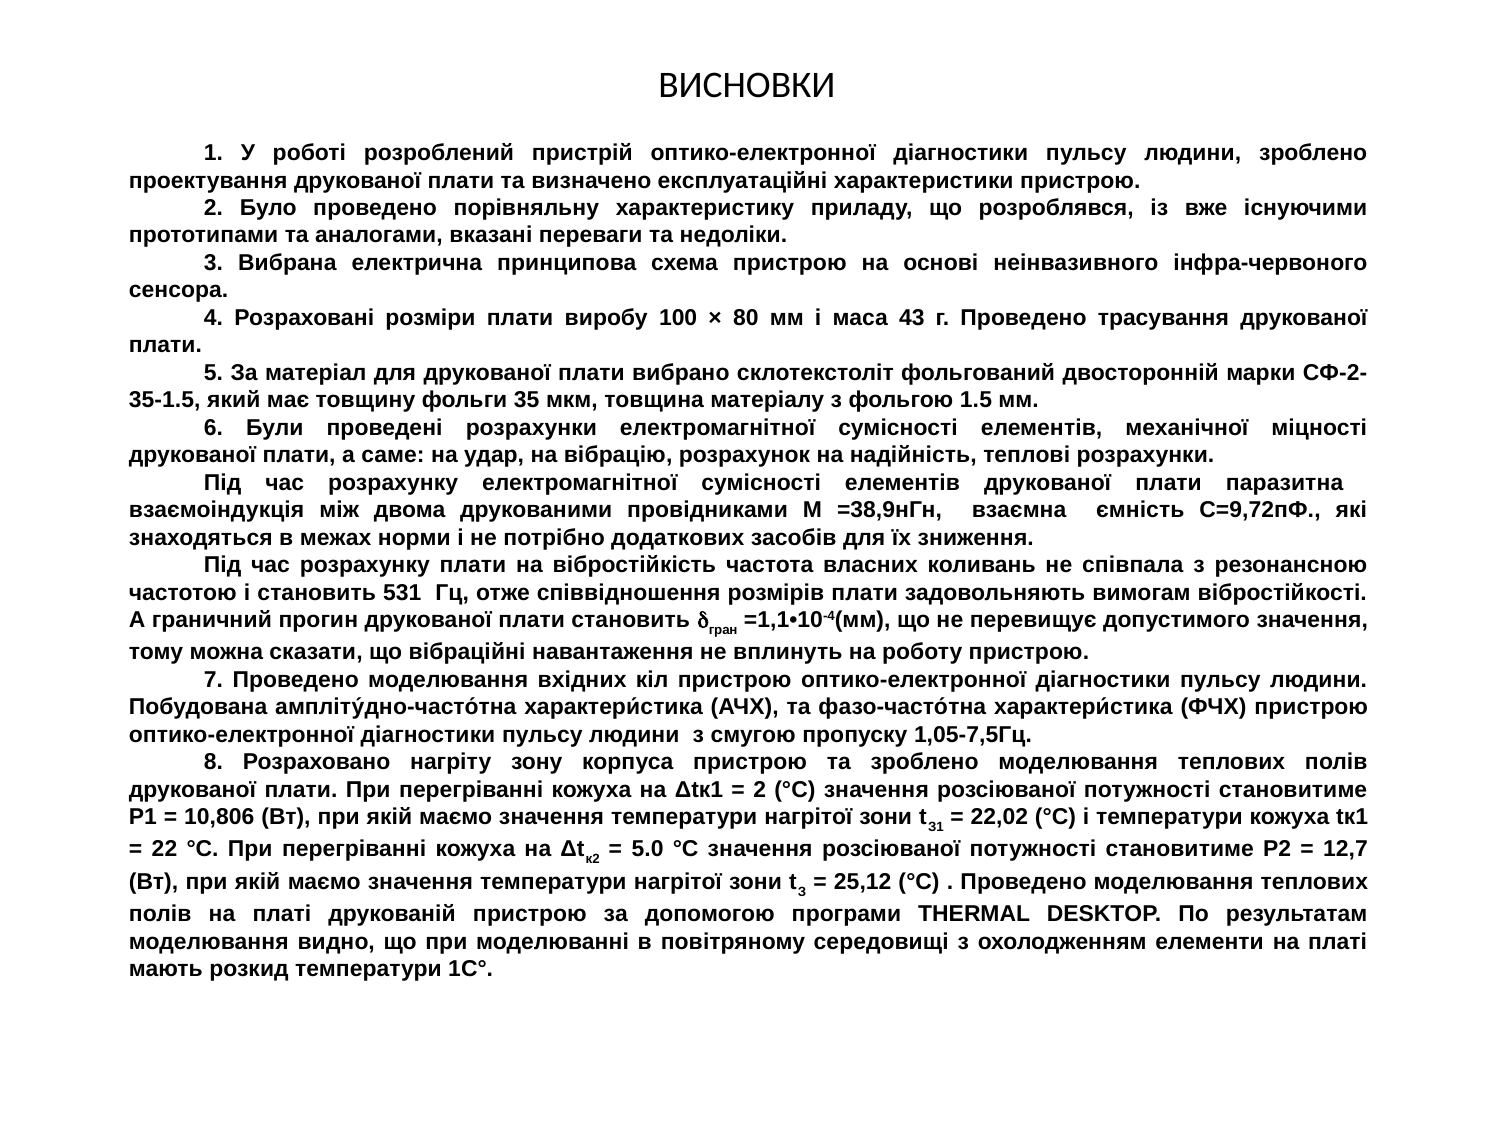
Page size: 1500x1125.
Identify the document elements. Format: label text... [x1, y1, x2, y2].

text_box 1. У роботі розроблений пристрій оптико-електронної діагностики пульсу людини, зроблено проектування друкованої плати та визначено експлуатаційні характеристики пристрою. 2. Було проведено порівняльну характеристику приладу, що розроблявся, із вже існуючими прототипами та аналогами, вказані переваги та недоліки. 3. Вибрана електрична принципова схема пристрою на основі неінвазивного інфра-червоного сенсора. 4. Розраховані розміри плати виробу 100 × 80 мм і маса 43 г. Проведено трасування друкованої плати. 5. За матеріал для друкованої плати вибрано склотекстоліт фольгований двосторонній марки СФ-2-35-1.5, який має товщину фольги 35 мкм, товщина матеріалу з фольгою 1.5 мм. 6. Були проведені розрахунки електромагнітної сумісності елементів, механічної міцності друкованої плати, а саме: на удар, на вібрацію, розрахунок на надійність, теплові розрахунки. Під час розрахунку електромагнітної сумісності елементів друкованої плати паразитна взаємоіндукція між двома друкованими провідниками М =38,9нГн, взаємна ємність С=9,72пФ., які знаходяться в межах норми і не потрібно додаткових засобів для їх зниження. Під час розрахунку плати на вібростійкість частота власних коливань не співпала з резонансною частотою і становить 531 Гц, отже співвідношення розмірів плати задовольняють вимогам вібростійкості. А граничний прогин друкованої плати становить гран =1,1•10-4(мм), що не перевищує допустимого значення, тому можна сказати, що вібраційні навантаження не вплинуть на роботу пристрою. 7. Проведено моделювання вхідних кіл пристрою оптико-електронної діагностики пульсу людини. Побудована ампліту́дно-часто́тна характери́стика (АЧХ), та фазо-часто́тна характери́стика (ФЧХ) пристрою оптико-електронної діагностики пульсу людини з смугою пропуску 1,05-7,5Гц. 8. Розраховано нагріту зону корпуса пристрою та зроблено моделювання теплових полів друкованої плати. При перегріванні кожуха на Δtк1 = 2 (°С) значення розсіюваної потужності становитиме Р1 = 10,806 (Вт), при якій маємо значення температури нагрітої зони tЗ1 = 22,02 (°С) і температури кожуха tк1 = 22 °С. При перегріванні кожуха на Δtк2 = 5.0 °С значення розсіюваної потужності становитиме Р2 = 12,7 (Вт), при якій маємо значення температури нагрітої зони tЗ = 25,12 (°С) . Проведено моделювання теплових полів на платі друкованій пристрою за допомогою програми THERMAL DESKТOP. По результатам моделювання видно, що при моделюванні в повітряному середовищі з охолодженням елементи на платі мають розкид температури 1С°. [114, 130, 1384, 1016]
text_box ВИСНОВКИ [643, 52, 868, 113]
